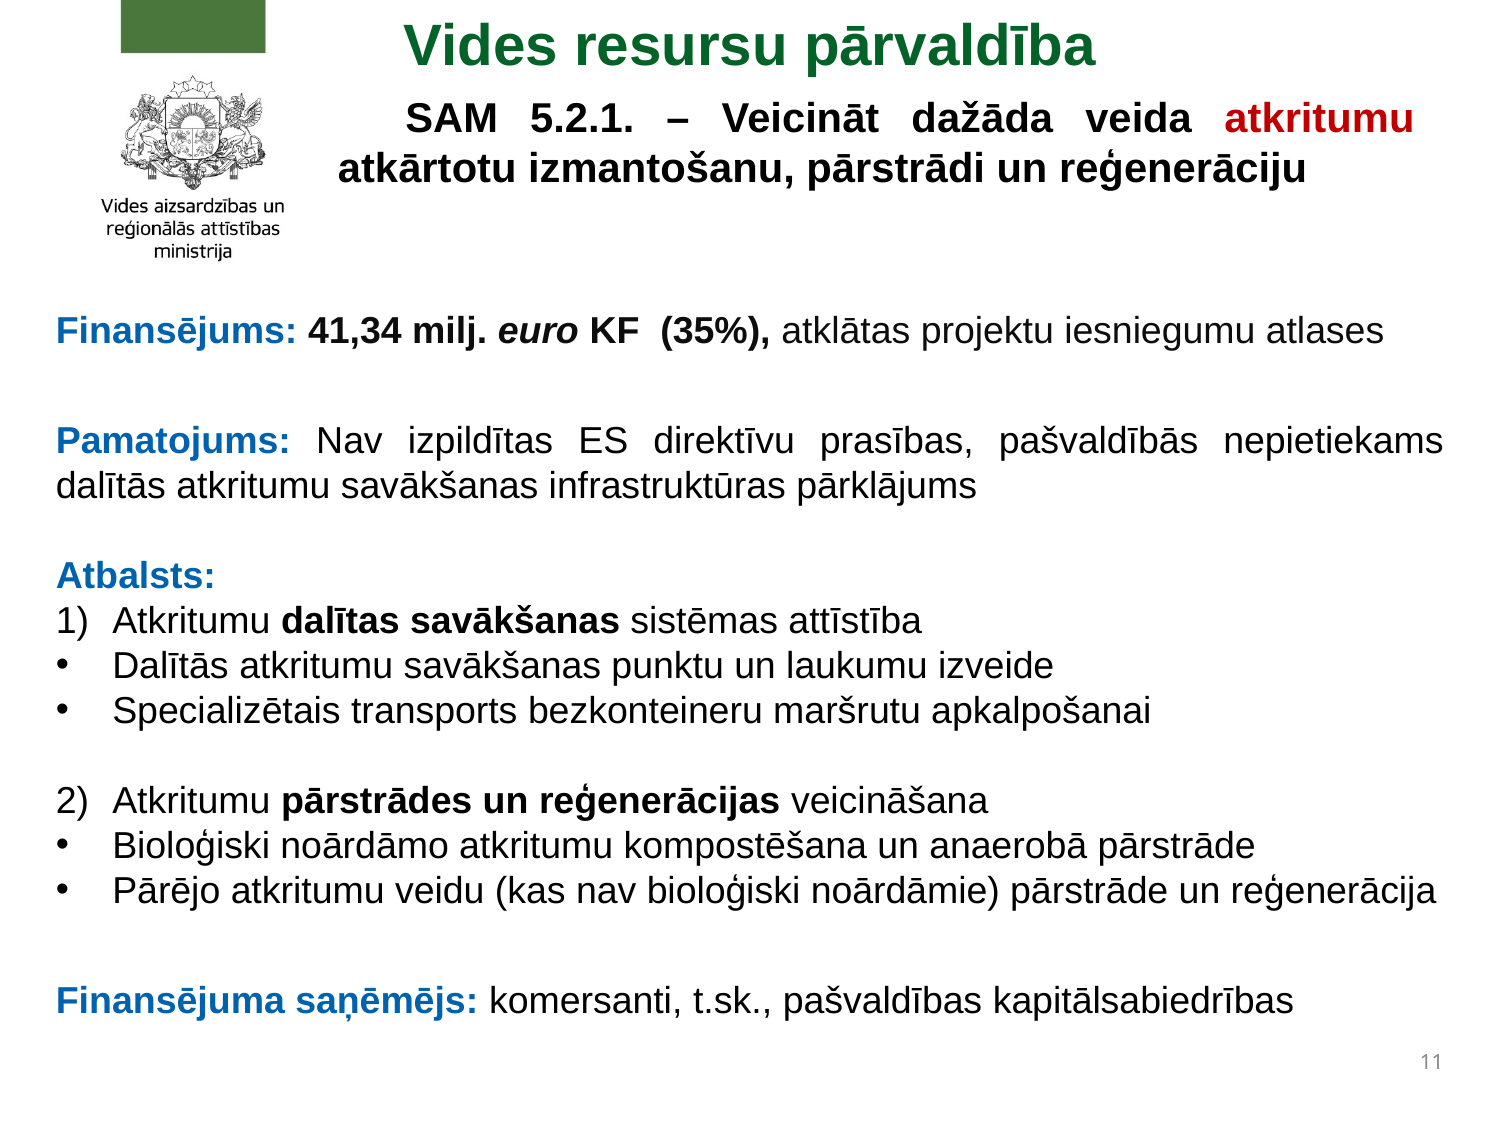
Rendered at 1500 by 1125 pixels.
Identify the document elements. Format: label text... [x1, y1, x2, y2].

text_box Vides resursu pārvaldība [0, 0, 1500, 102]
text_box Finansējums: 41,34 milj. euro KF (35%), atklātas projektu iesniegumu atlases Pamatojums: Nav izpildītas ES direktīvu prasības, pašvaldībās nepietiekams dalītās atkritumu savākšanas infrastruktūras pārklājums Atbalsts: Atkritumu dalītas savākšanas sistēmas attīstība Dalītās atkritumu savākšanas punktu un laukumu izveide Specializētais transports bezkonteineru maršrutu apkalpošanai Atkritumu pārstrādes un reģenerācijas veicināšana Bioloģiski noārdāmo atkritumu kompostēšana un anaerobā pārstrāde Pārējo atkritumu veidu (kas nav bioloģiski noārdāmie) pārstrāde un reģenerācija Finansējuma saņēmējs: komersanti, t.sk., pašvaldības kapitālsabiedrības [41, 253, 1459, 1088]
text_box SAM 5.2.1. – Veicināt dažāda veida atkritumu atkārtotu izmantošanu, pārstrādi un reģenerāciju [294, 83, 1430, 199]
picture [48, 102, 338, 253]
